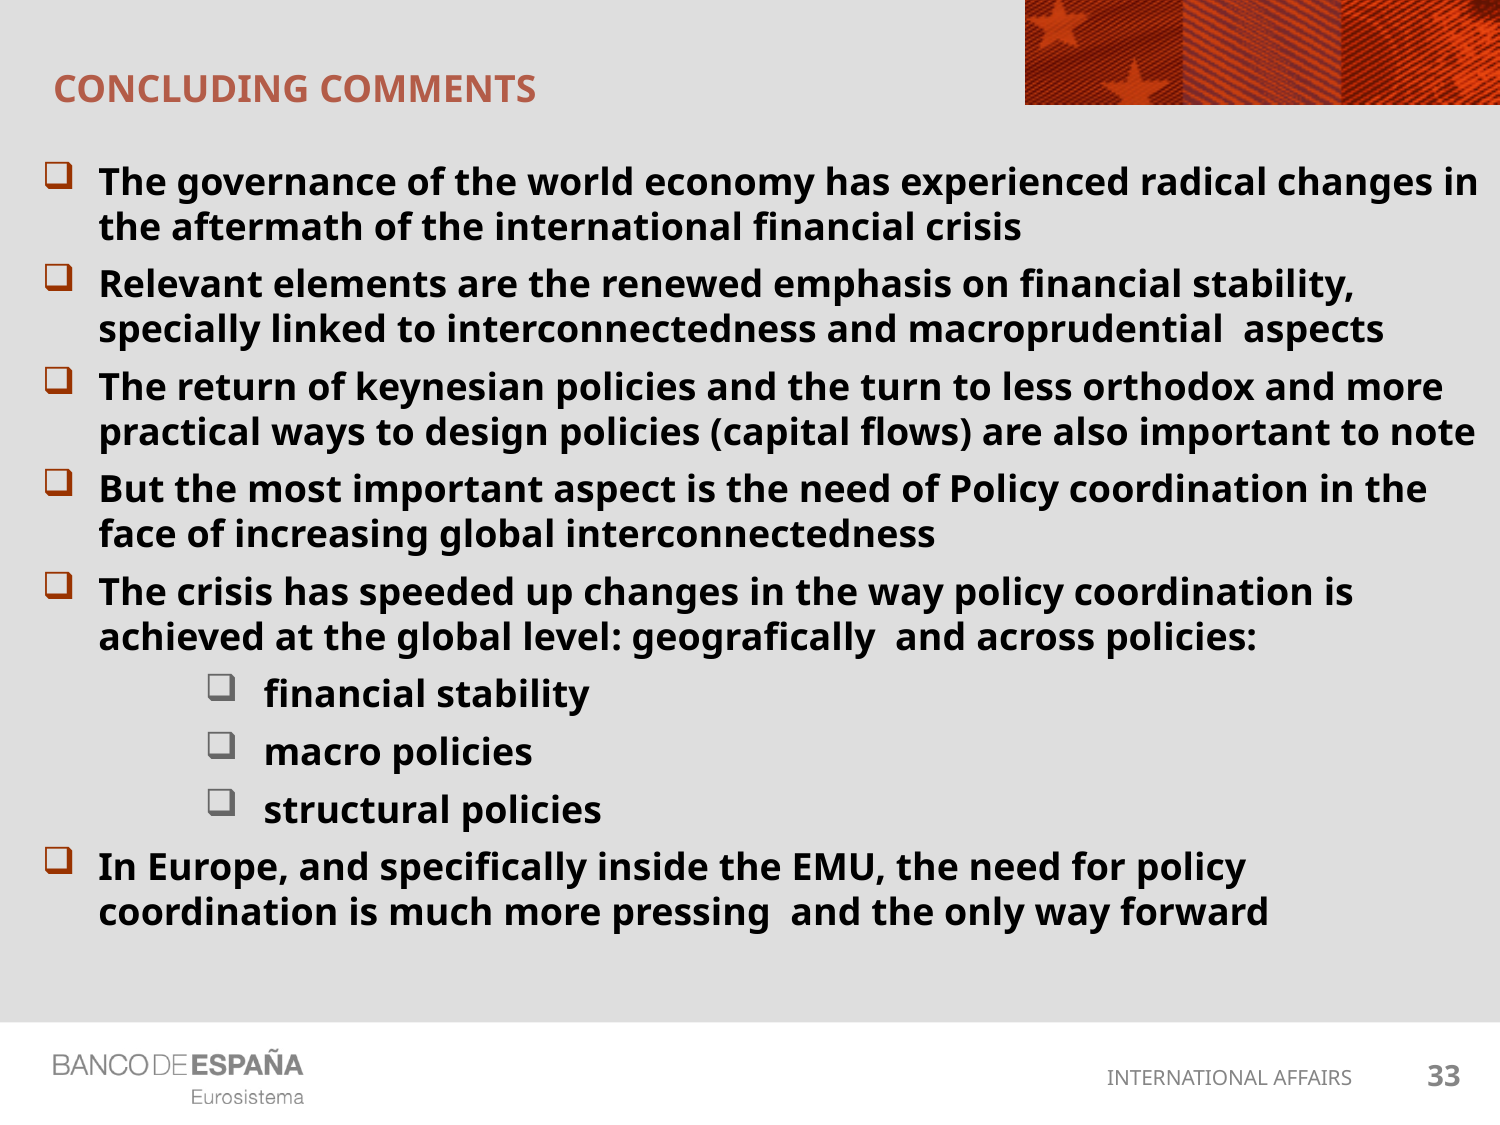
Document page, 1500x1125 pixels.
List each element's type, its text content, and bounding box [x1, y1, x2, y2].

slide_number 33 [1390, 1049, 1477, 1104]
title CONCLUDING COMMENTS [37, 17, 1011, 150]
picture [1025, 0, 1500, 105]
text_box The governance of the world economy has experienced radical changes in the aftermath of the international financial crisis Relevant elements are the renewed emphasis on financial stability, specially linked to interconnectedness and macroprudential aspects The return of keynesian policies and the turn to less orthodox and more practical ways to design policies (capital flows) are also important to note But the most important aspect is the need of Policy coordination in the face of increasing global interconnectedness The crisis has speeded up changes in the way policy coordination is achieved at the global level: geografically and across policies: financial stability macro policies structural policies In Europe, and specifically inside the EMU, the need for policy coordination is much more pressing and the only way forward [27, 150, 1500, 1016]
picture [53, 1048, 304, 1104]
